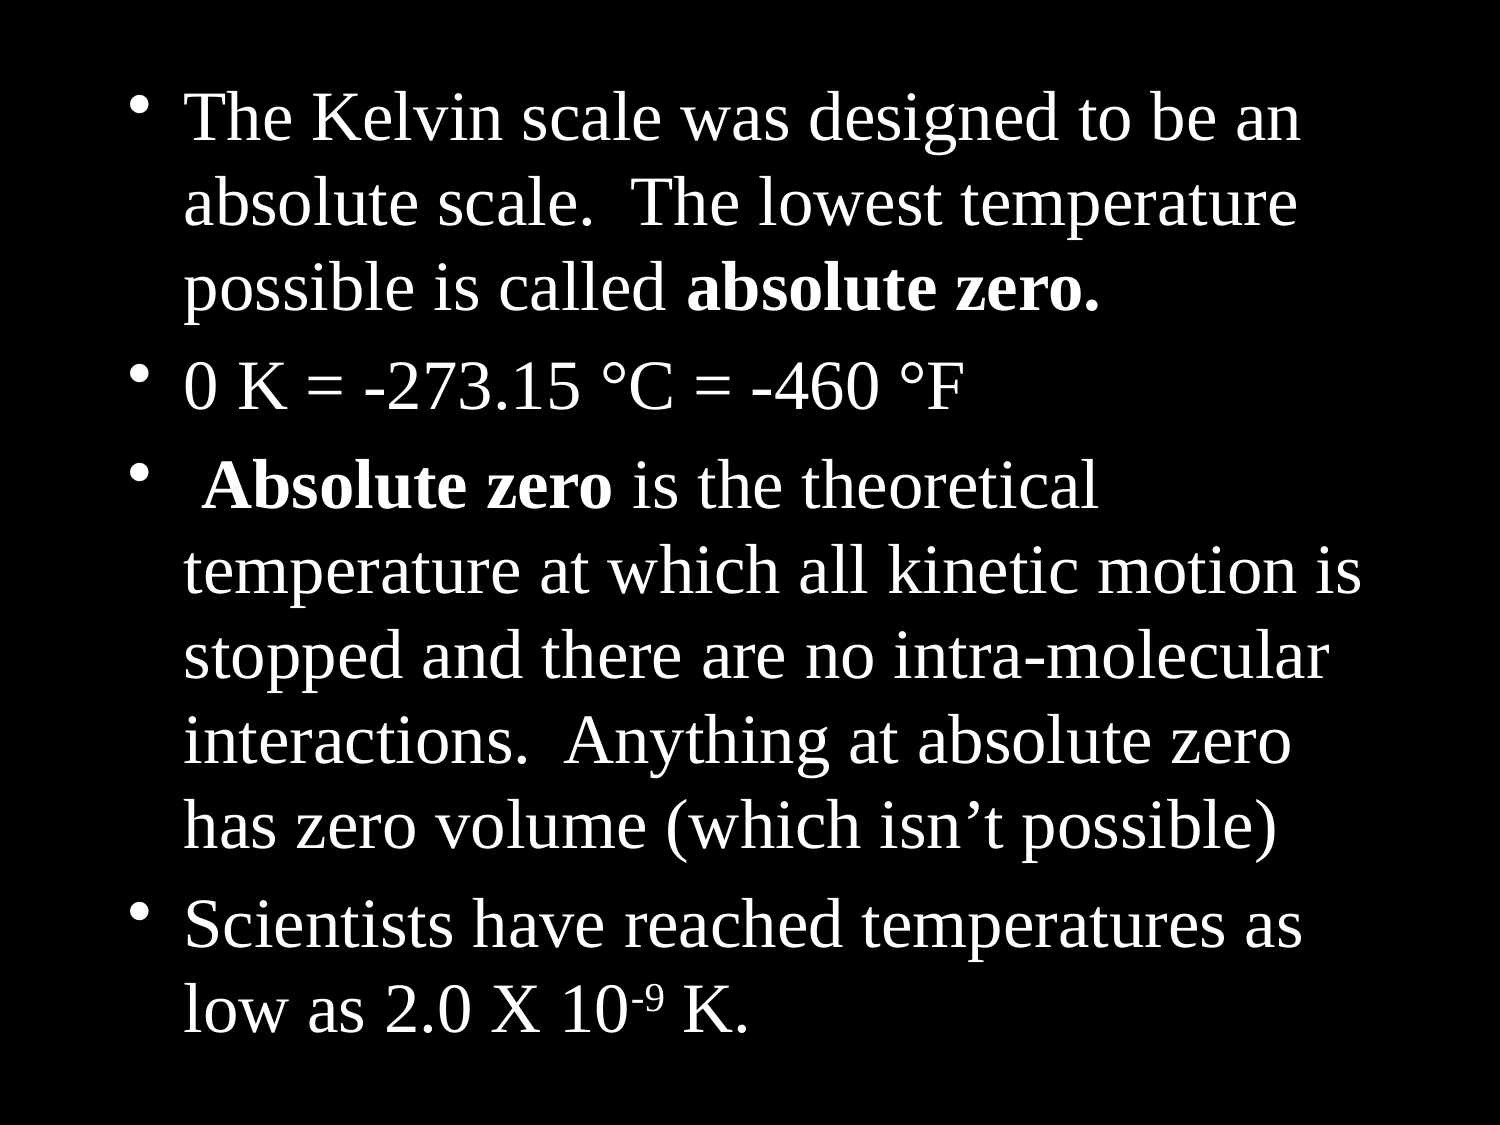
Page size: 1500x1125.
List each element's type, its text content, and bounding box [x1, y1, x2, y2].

list The Kelvin scale was designed to be an absolute scale. The lowest temperature possible is called absolute zero. 0 K = -273.15 °C = -460 °F Absolute zero is the theoretical temperature at which all kinetic motion is stopped and there are no intra-molecular interactions. Anything at absolute zero has zero volume (which isn’t possible) Scientists have reached temperatures as low as 2.0 X 10-9 K. [112, 62, 1388, 1000]
